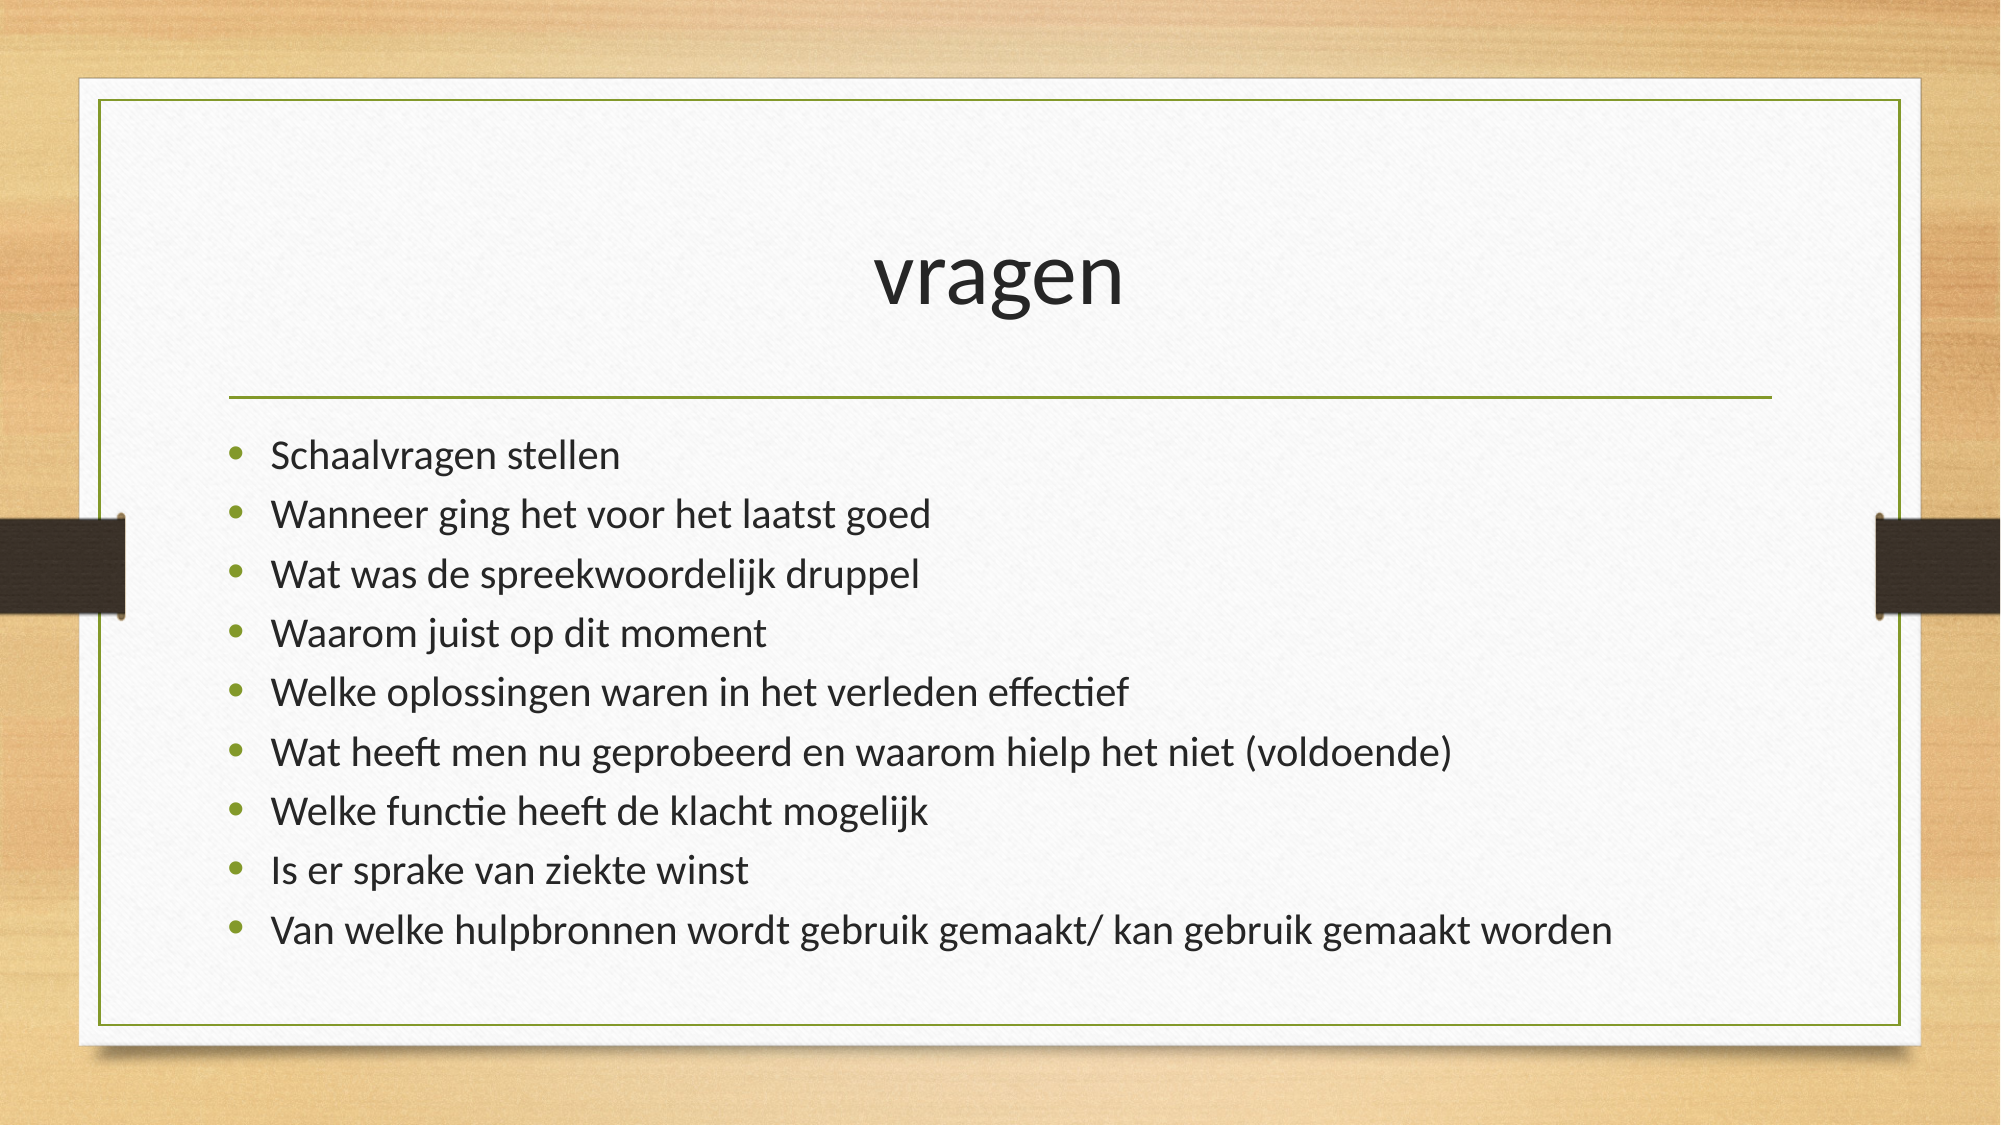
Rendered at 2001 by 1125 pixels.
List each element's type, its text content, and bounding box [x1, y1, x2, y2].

title vragen [212, 161, 1788, 375]
list Schaalvragen stellen Wanneer ging het voor het laatst goed Wat was de spreekwoordelijk druppel Waarom juist op dit moment Welke oplossingen waren in het verleden effectief Wat heeft men nu geprobeerd en waarom hielp het niet (voldoende) Welke functie heeft de klacht mogelijk Is er sprake van ziekte winst Van welke hulpbronnen wordt gebruik gemaakt/ kan gebruik gemaakt worden [212, 419, 1788, 964]
picture [0, 0, 2001, 1125]
